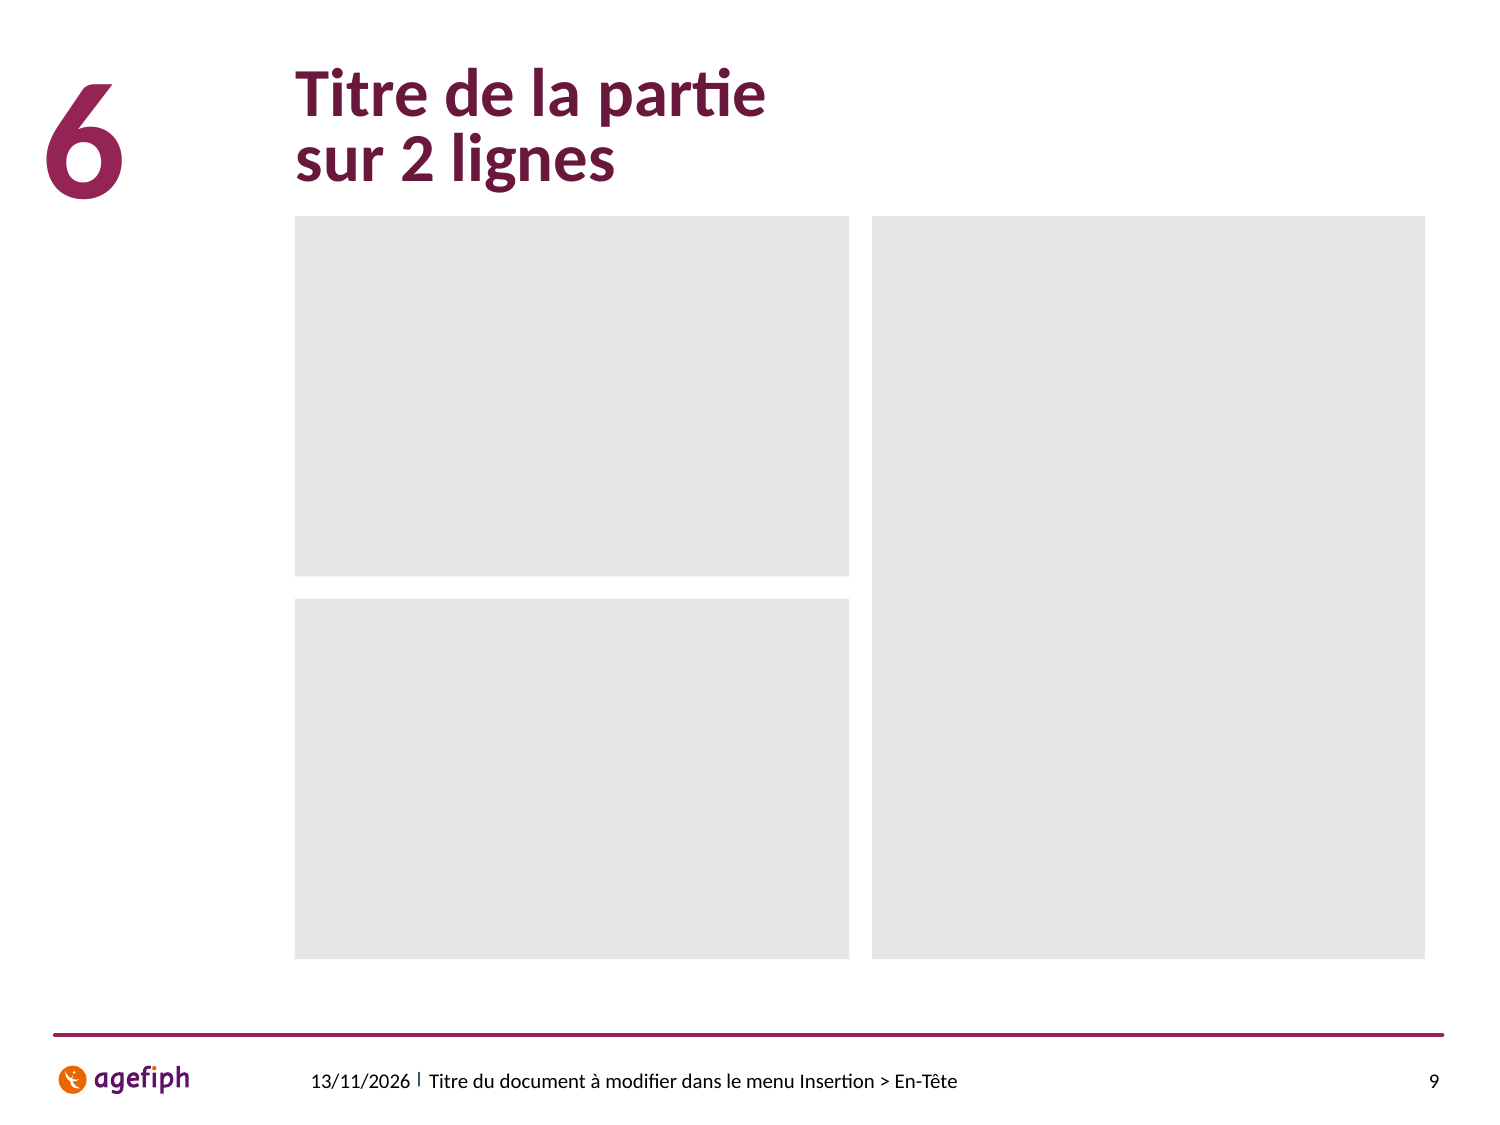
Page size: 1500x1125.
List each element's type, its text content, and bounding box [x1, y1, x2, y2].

text_box [871, 215, 1426, 960]
slide_number 9 [1116, 1051, 1455, 1111]
text_box [294, 215, 850, 577]
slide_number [254, 1051, 414, 1111]
text_box [294, 598, 850, 960]
title Titre de la partie sur 2 lignes [280, 71, 1427, 187]
footer Titre du document à modifier dans le menu Insertion > En-Tête [414, 1051, 1086, 1111]
list 6 [41, 43, 249, 201]
